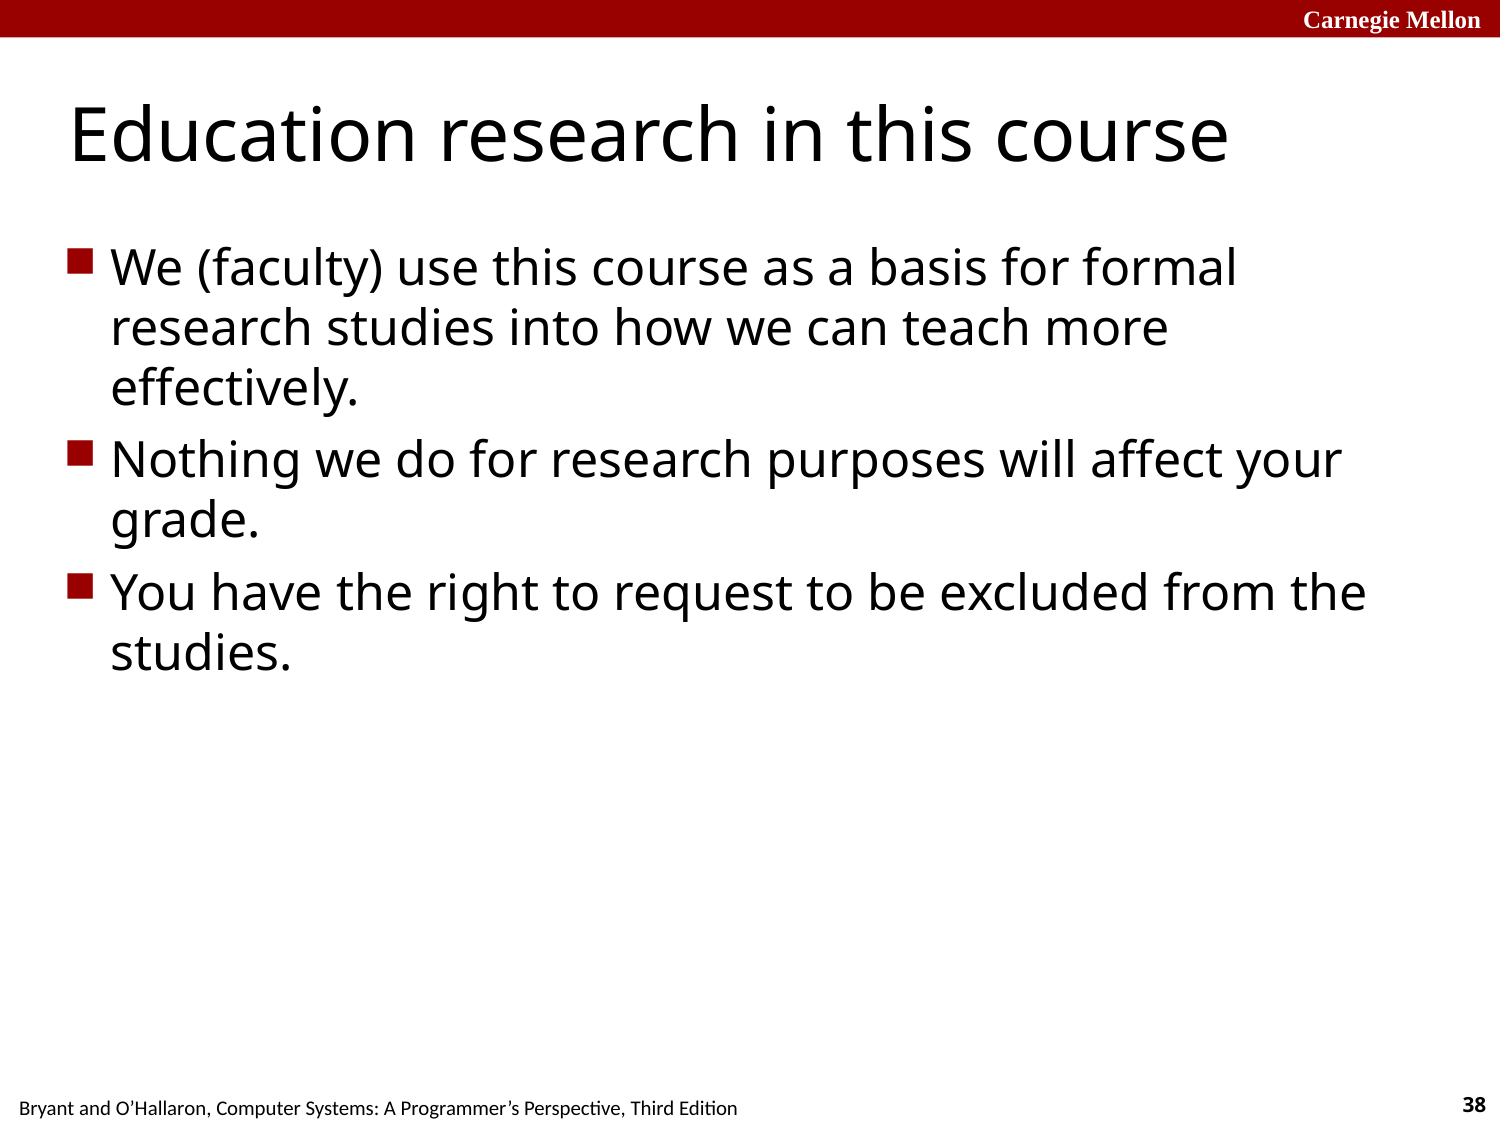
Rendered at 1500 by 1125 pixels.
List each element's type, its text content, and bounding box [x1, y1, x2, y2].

title Education research in this course [62, 41, 1438, 222]
list We (faculty) use this course as a basis for formal research studies into how we can teach more effectively. Nothing we do for research purposes will affect your grade. You have the right to request to be excluded from the studies. [62, 228, 1438, 1122]
